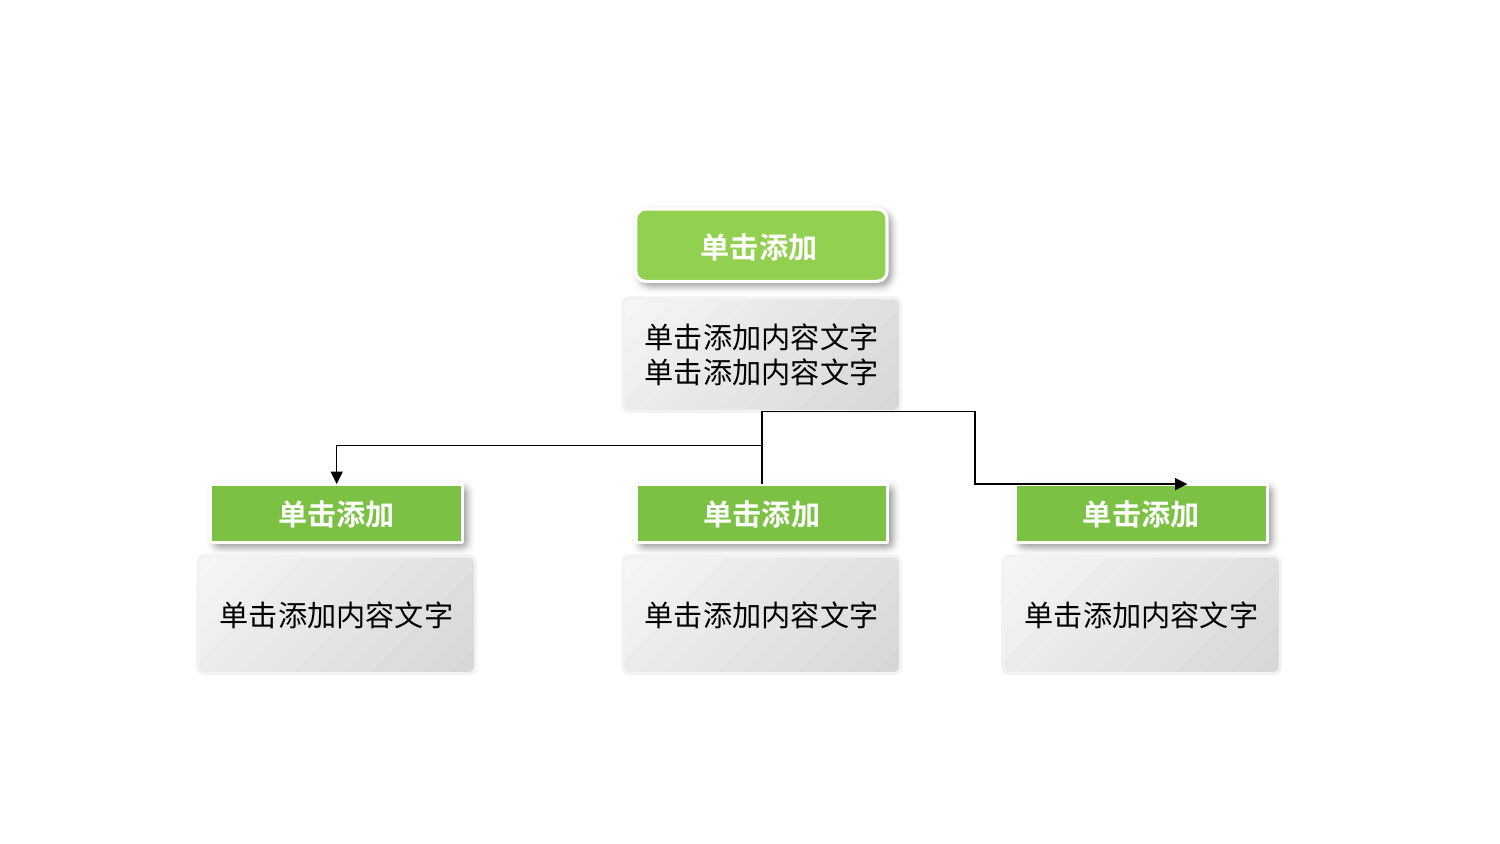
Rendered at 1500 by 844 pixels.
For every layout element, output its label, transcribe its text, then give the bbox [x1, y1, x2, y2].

text_box 单击添加内容文字 [195, 553, 478, 676]
text_box 单击添加 [634, 482, 890, 545]
text_box 单击添加 [686, 223, 833, 272]
text_box 单击添加内容文字 [1000, 553, 1283, 676]
text_box 单击添加内容文字 单击添加内容文字 [620, 295, 903, 414]
text_box 单击添加 [1016, 482, 1269, 545]
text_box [512, 234, 586, 661]
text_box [938, 235, 1012, 661]
text_box 单击添加 [209, 482, 465, 545]
text_box [633, 206, 890, 284]
text_box 单击添加内容文字 [620, 553, 903, 676]
